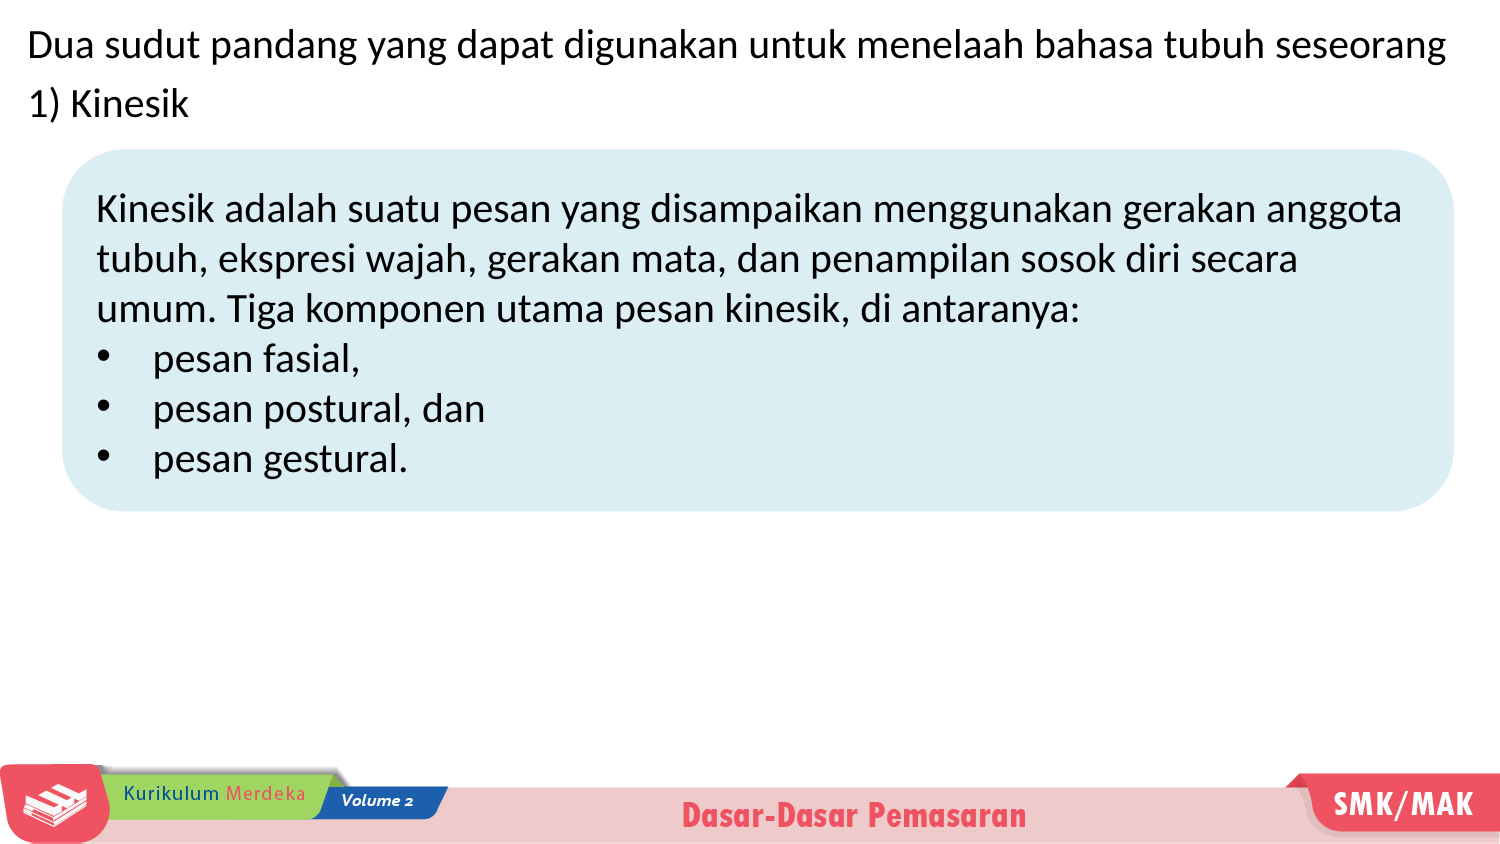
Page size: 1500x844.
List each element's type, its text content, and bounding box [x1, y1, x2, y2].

text_box Dua sudut pandang yang dapat digunakan untuk menelaah bahasa tubuh seseorang [12, 9, 1475, 75]
text_box Kinesik adalah suatu pesan yang disampaikan menggunakan gerakan anggota tubuh, ekspresi wajah, gerakan mata, dan penampilan sosok diri secara umum. Tiga komponen utama pesan kinesik, di antaranya: pesan fasial, pesan postural, dan pesan gestural. [62, 149, 1454, 512]
text_box 1) Kinesik [12, 68, 1125, 134]
picture [0, 764, 1500, 844]
